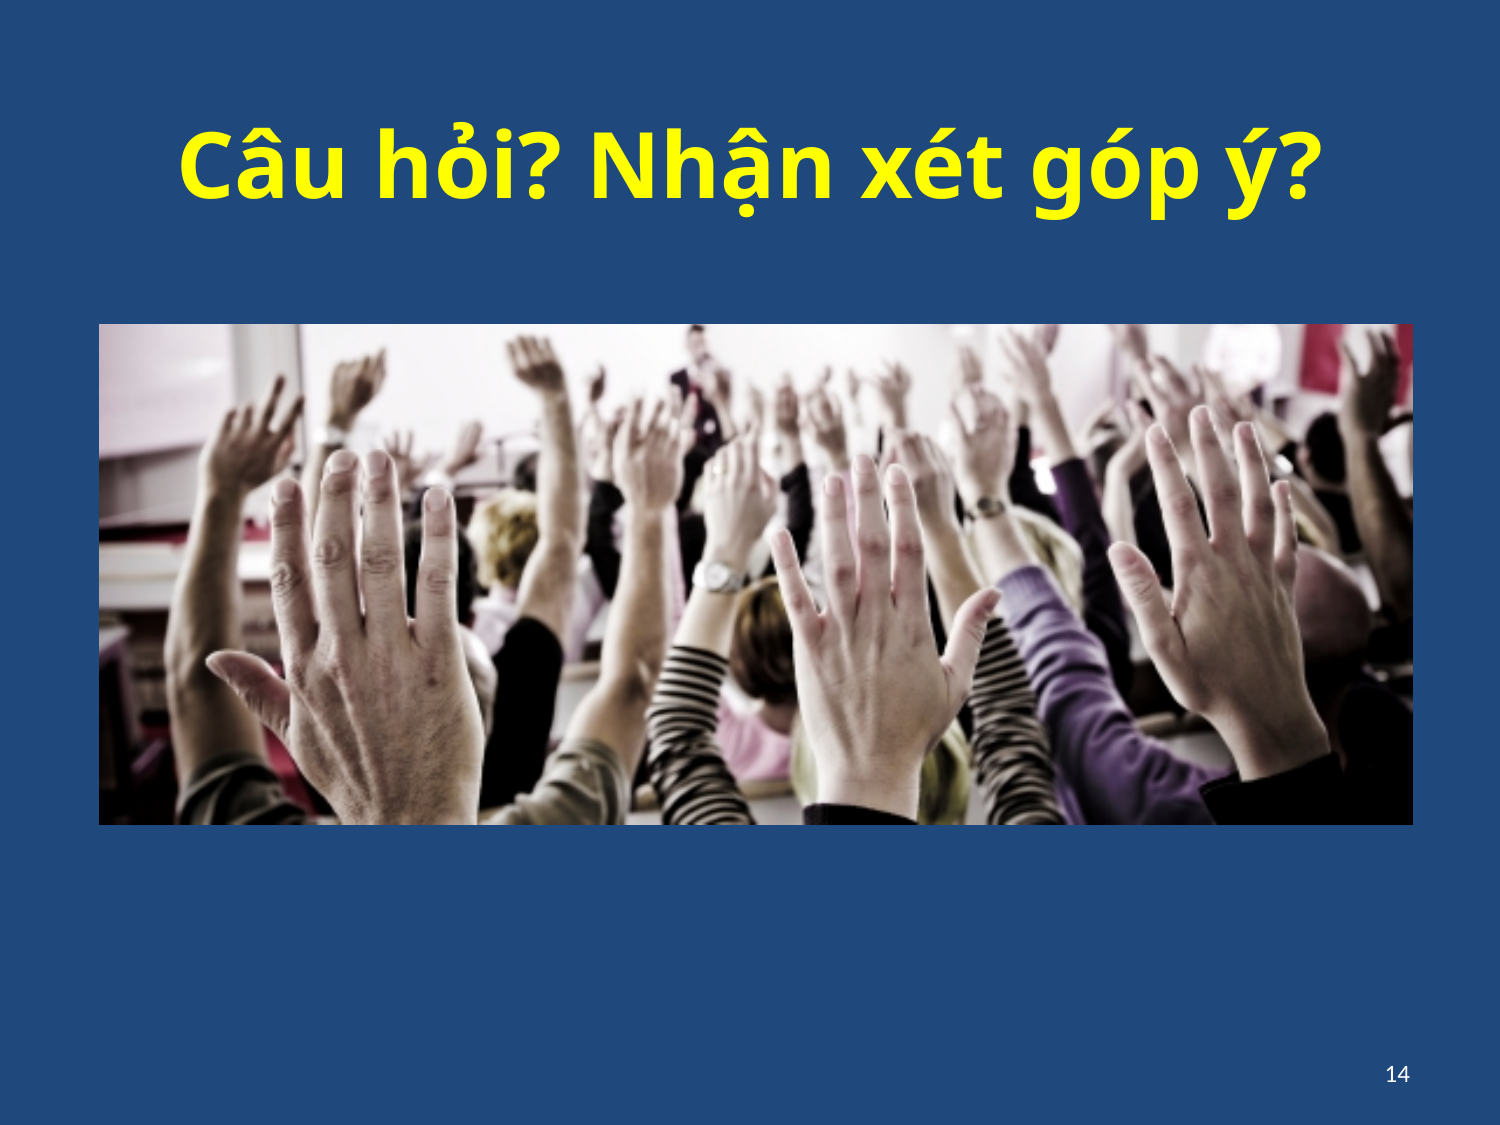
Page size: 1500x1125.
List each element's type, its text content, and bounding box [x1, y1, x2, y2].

text_box Câu hỏi? Nhận xét góp ý? [0, 99, 1500, 225]
slide_number 14 [1074, 1042, 1425, 1103]
picture [99, 324, 1413, 826]
